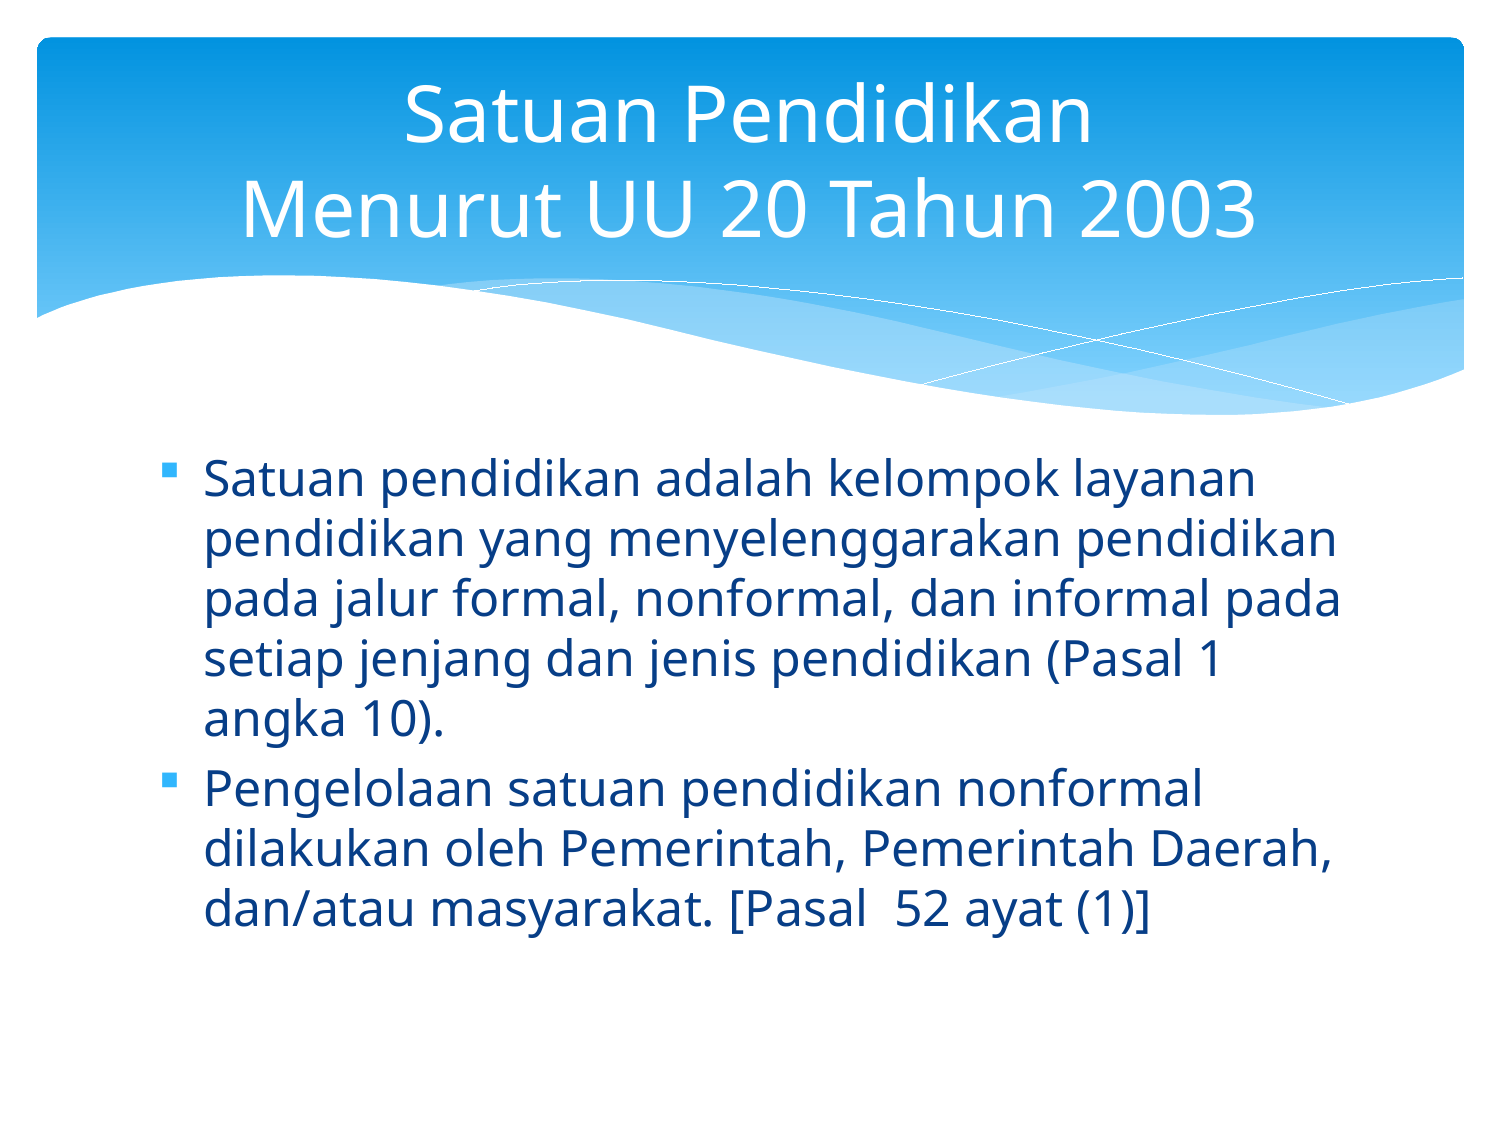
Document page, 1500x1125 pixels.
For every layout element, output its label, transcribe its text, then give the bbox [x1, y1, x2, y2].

title Satuan Pendidikan Menurut UU 20 Tahun 2003 [75, 55, 1425, 261]
list Satuan pendidikan adalah kelompok layanan pendidikan yang menyelenggarakan pendidikan pada jalur formal, nonformal, dan informal pada setiap jenjang dan jenis pendidikan (Pasal 1 angka 10). Pengelolaan satuan pendidikan nonformal dilakukan oleh Pemerintah, Pemerintah Daerah, dan/atau masyarakat. [Pasal 52 ayat (1)] [143, 438, 1359, 963]
